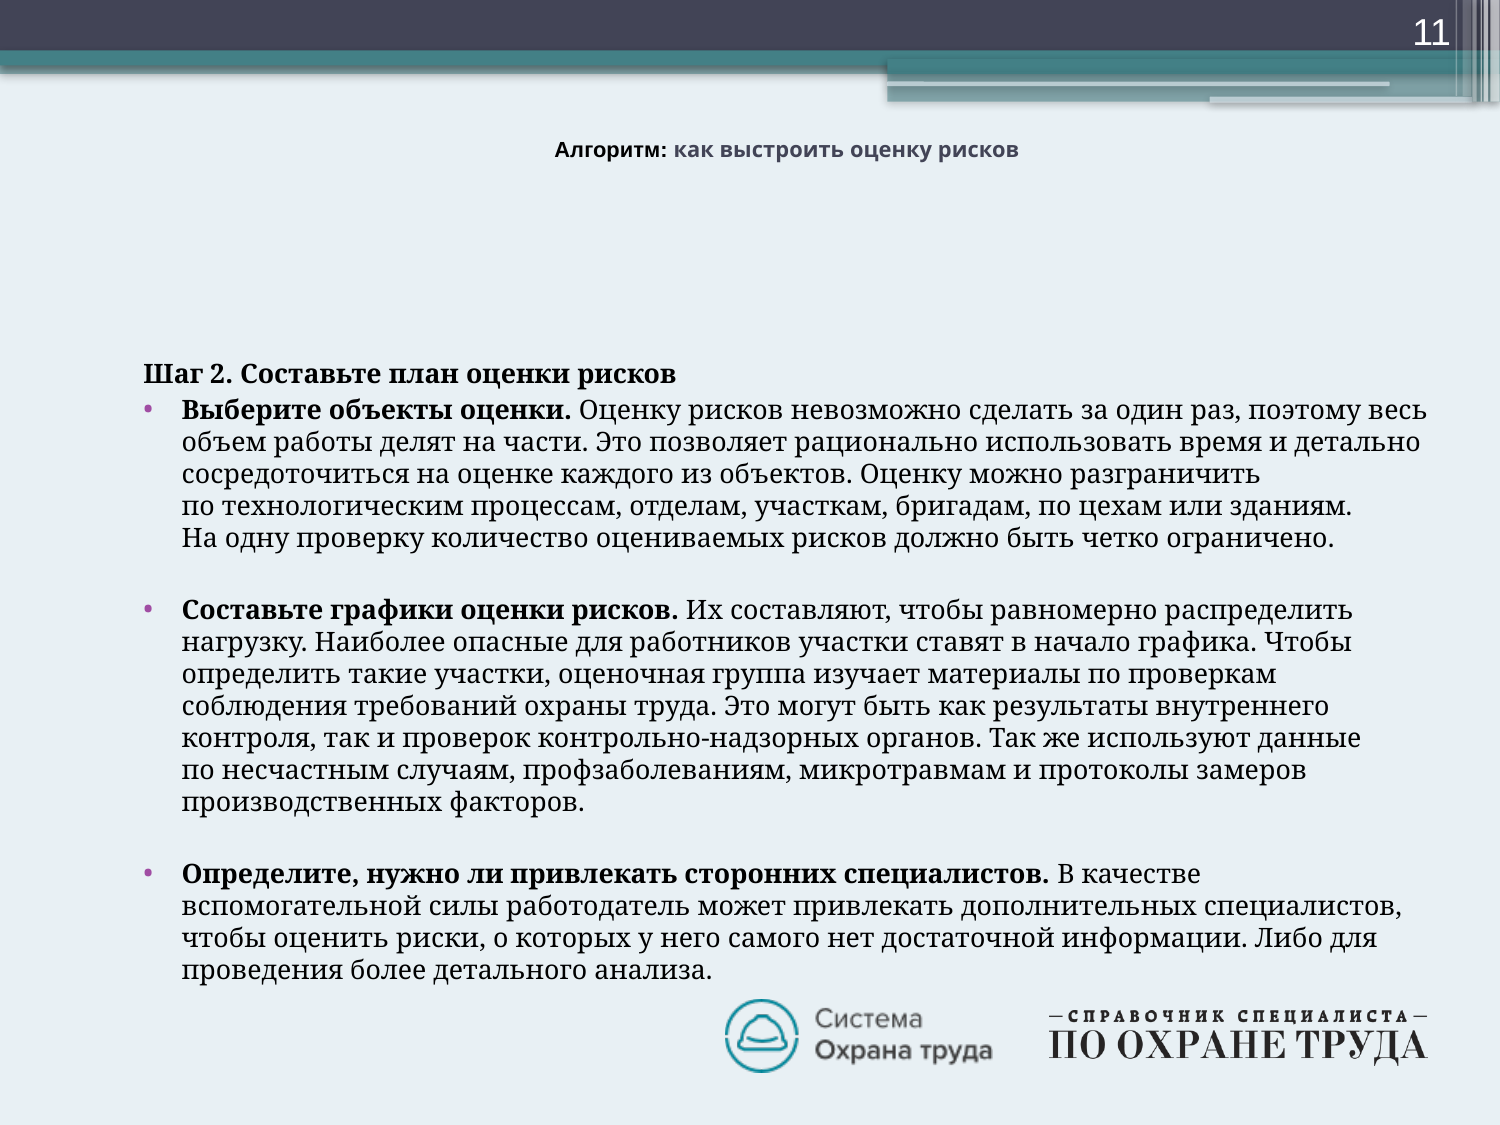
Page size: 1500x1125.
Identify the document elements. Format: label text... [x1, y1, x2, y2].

list Шаг 2. Составьте план оценки рисков Выберите объекты оценки. Оценку рисков невозможно сделать за один раз, поэтому весь объем работы делят на части. Это позволяет рационально использовать время и детально сосредоточиться на оценке каждого из объектов. Оценку можно разграничить по технологическим процессам, отделам, участкам, бригадам, по цехам или зданиям. На одну проверку количество оцениваемых рисков должно быть четко ограничено. Составьте графики оценки рисков. Их составляют, чтобы равномерно распределить нагрузку. Наиболее опасные для работников участки ставят в начало графика. Чтобы определить такие участки, оценочная группа изучает материалы по проверкам соблюдения требований охраны труда. Это могут быть как результаты внутреннего контроля, так и проверок контрольно-надзорных органов. Так же используют данные по несчастным случаям, профзаболеваниям, микротравмам и протоколы замеров производственных факторов. Определите, нужно ли привлекать сторонних специалистов. В качестве вспомогательной силы работодатель может привлекать дополнительных специалистов, чтобы оценить риски, о которых у него самого нет достаточной информации. Либо для проведения более детального анализа. [112, 326, 1460, 1011]
title Алгоритм: как выстроить оценку рисков [112, 101, 1463, 197]
slide_number 11 [1341, 0, 1466, 61]
picture [725, 999, 993, 1074]
picture [1048, 1009, 1428, 1066]
